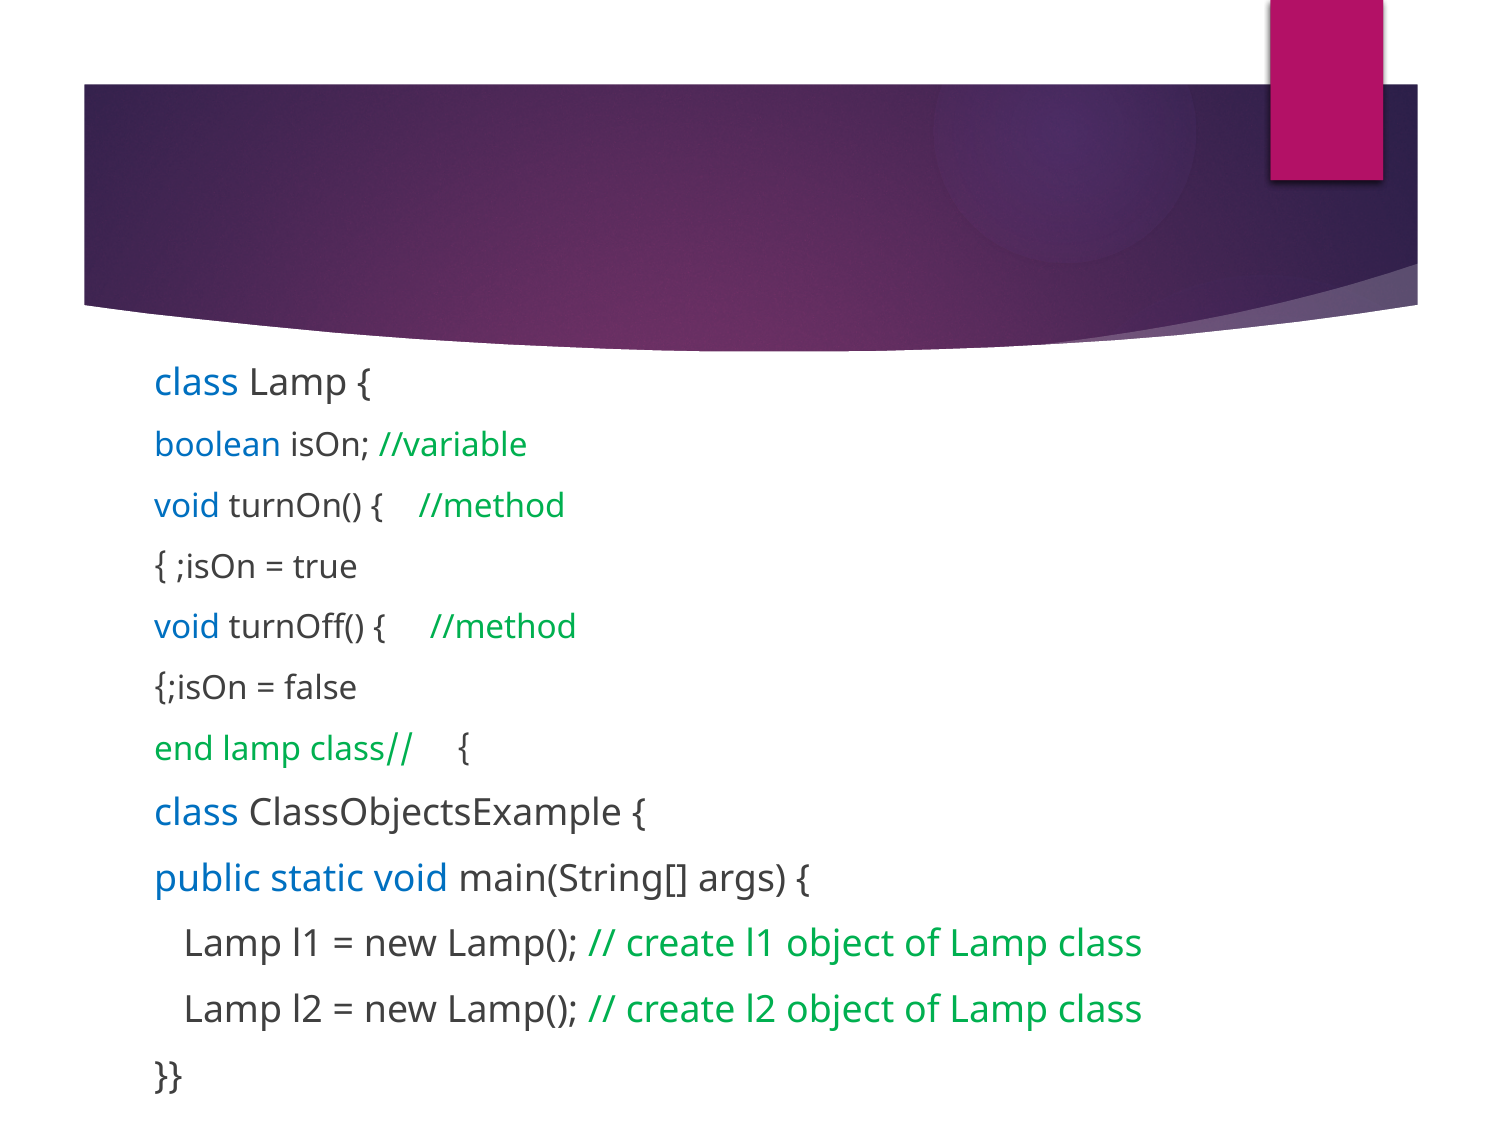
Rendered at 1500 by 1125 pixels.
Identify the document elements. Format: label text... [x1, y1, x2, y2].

list class Lamp { boolean isOn; //variable void turnOn() { //method isOn = true; } void turnOff() { //method isOn = false;} } //end lamp class class ClassObjectsExample { public static void main(String[] args) { Lamp l1 = new Lamp(); // create l1 object of Lamp class Lamp l2 = new Lamp(); // create l2 object of Lamp class }} [139, 350, 1400, 1125]
